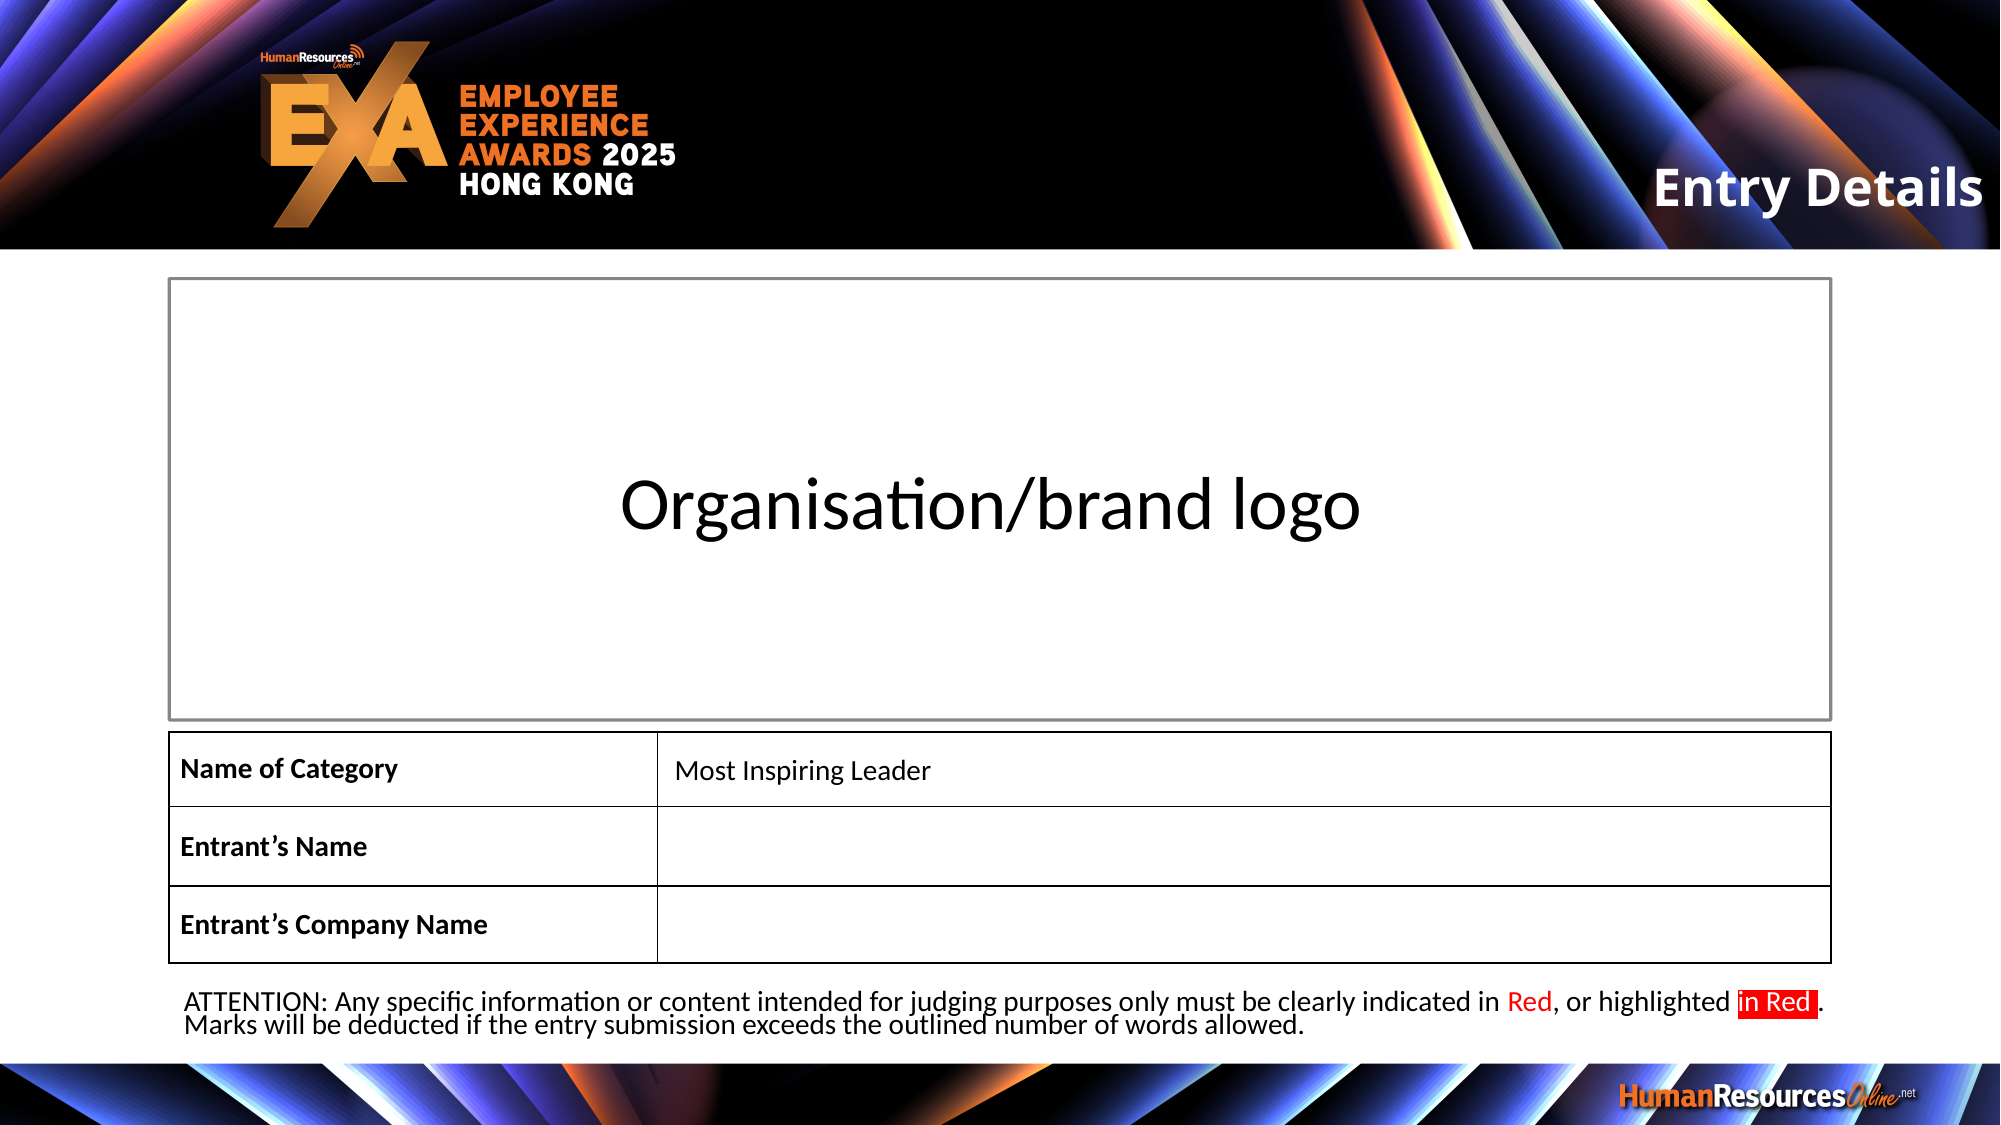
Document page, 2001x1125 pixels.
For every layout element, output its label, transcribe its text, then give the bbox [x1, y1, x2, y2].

table_cell Entrant’s Name [170, 807, 657, 885]
picture [0, 0, 2000, 1125]
table_cell [658, 887, 1830, 962]
table_cell [658, 807, 1830, 885]
text_box Entry Details [1637, 142, 2000, 230]
table_header Name of Category [170, 733, 657, 806]
table_cell Entrant’s Company Name [170, 887, 657, 962]
text_box Organisation/brand logo [169, 278, 1831, 721]
table_header Most Inspiring Leader [658, 733, 1830, 806]
text_box ATTENTION: Any specific information or content intended for judging purposes only must be clearly indicated in Red, or highlighted in Red . Marks will be deducted if the entry submission exceeds the outlined number of words allowed. [169, 987, 2000, 1048]
